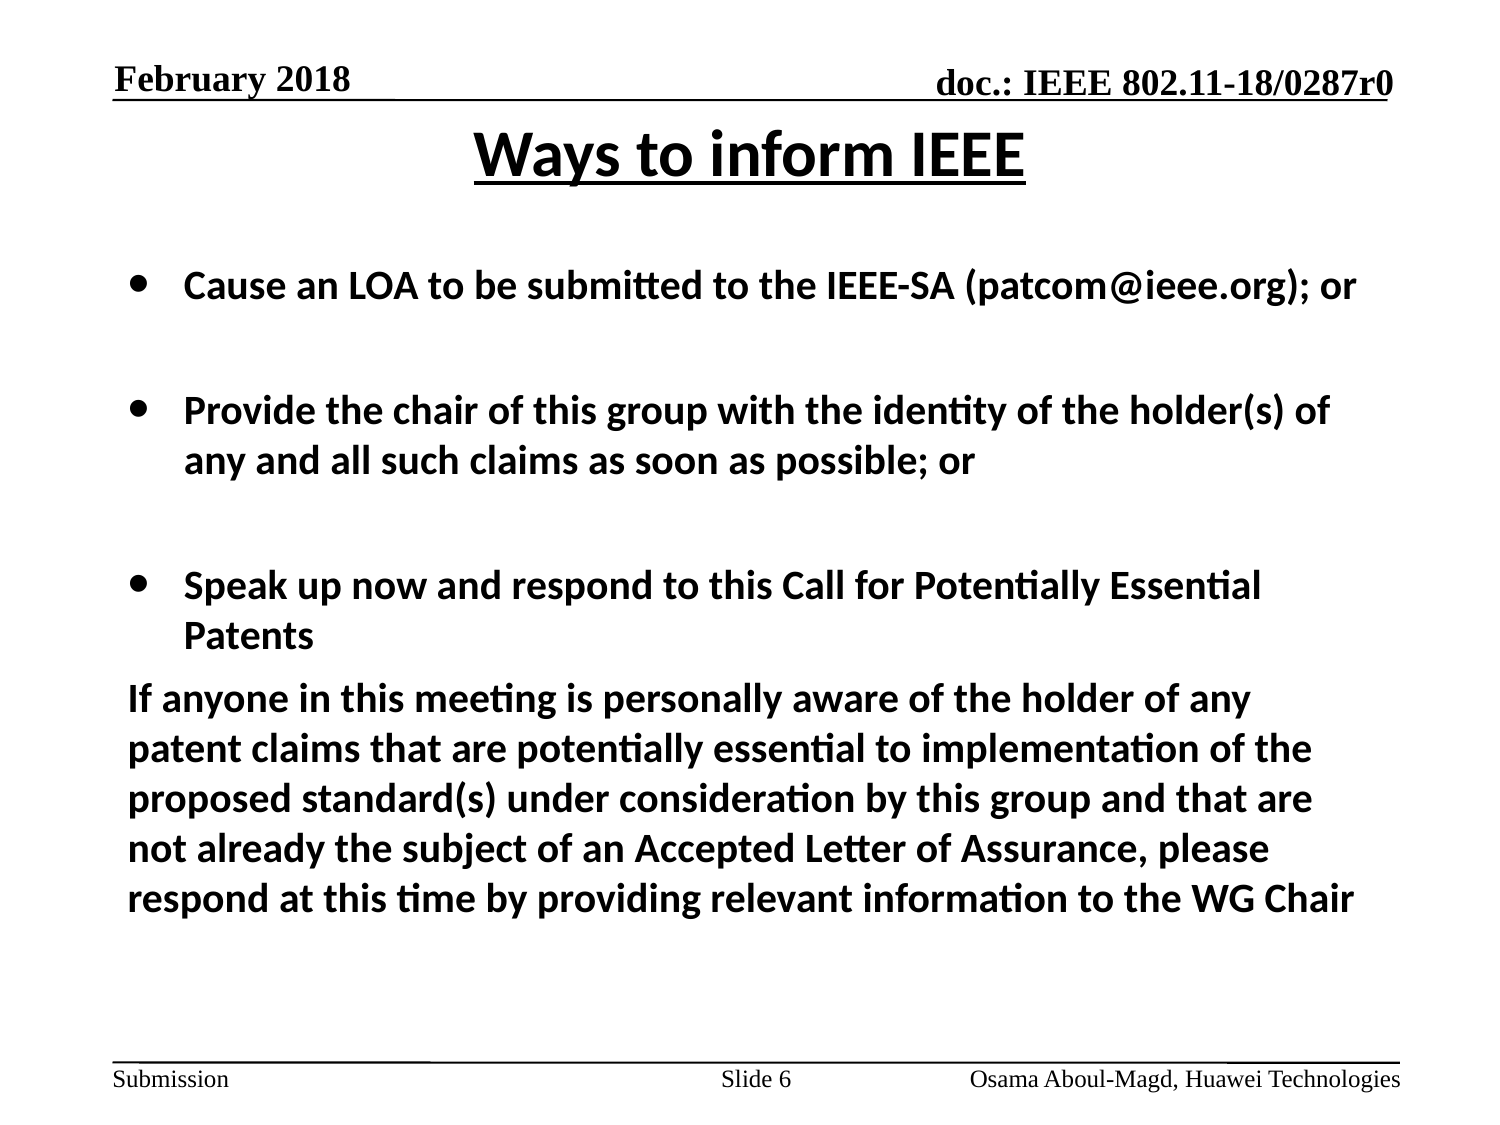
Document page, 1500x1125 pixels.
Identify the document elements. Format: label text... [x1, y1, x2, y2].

list Cause an LOA to be submitted to the IEEE-SA (patcom@ieee.org); or Provide the chair of this group with the identity of the holder(s) of any and all such claims as soon as possible; or Speak up now and respond to this Call for Potentially Essential Patents If anyone in this meeting is personally aware of the holder of any patent claims that are potentially essential to implementation of the proposed standard(s) under consideration by this group and that are not already the subject of an Accepted Letter of Assurance, please respond at this time by providing relevant information to the WG Chair [112, 250, 1388, 926]
slide_number Slide 6 [712, 1061, 800, 1123]
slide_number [114, 54, 423, 100]
footer Osama Aboul-Magd, Huawei Technologies [878, 1061, 1402, 1093]
title Ways to inform IEEE [112, 112, 1388, 188]
